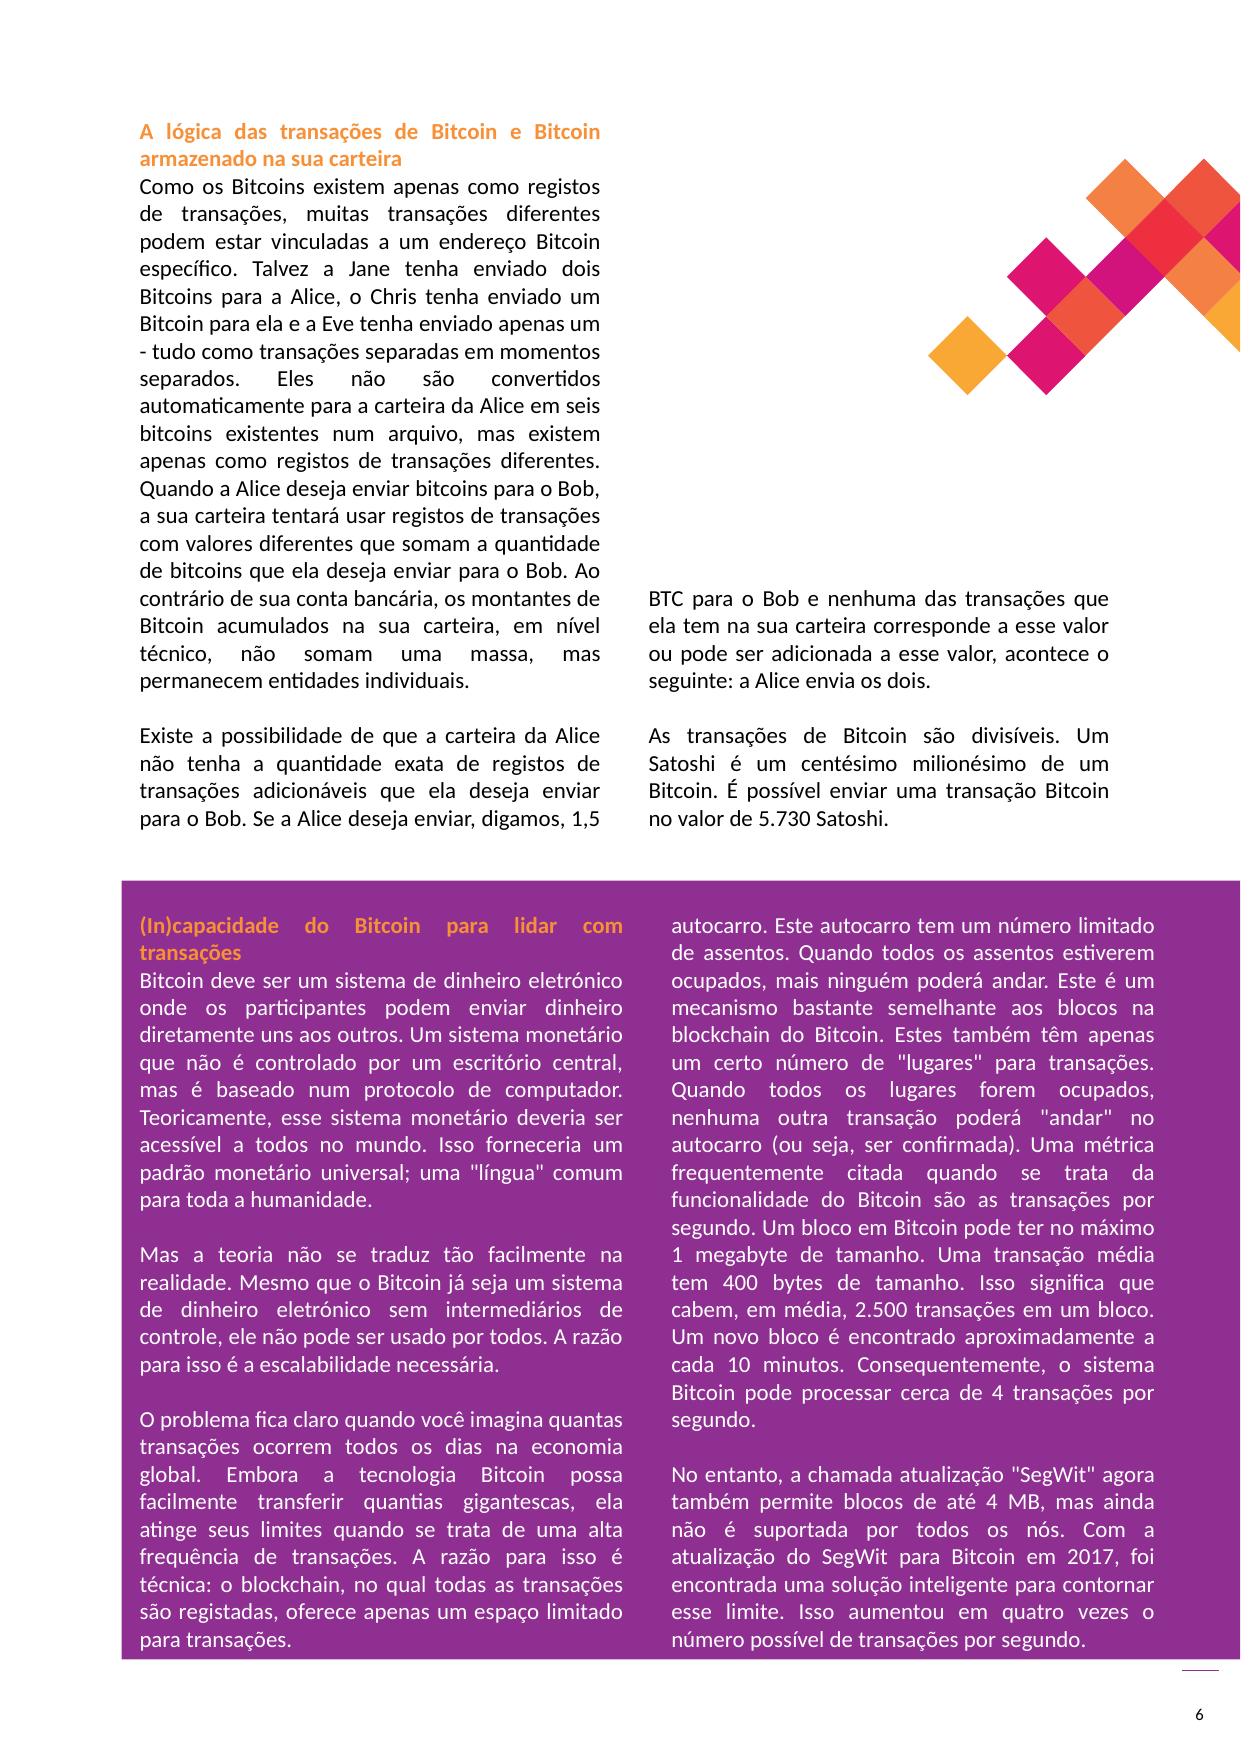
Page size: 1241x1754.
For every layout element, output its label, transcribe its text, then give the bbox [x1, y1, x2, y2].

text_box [939, 158, 1241, 396]
text_box A lógica das transações de Bitcoin e Bitcoin armazenado na sua carteira Como os Bitcoins existem apenas como registos de transações, muitas transações diferentes podem estar vinculadas a um endereço Bitcoin específico. Talvez a Jane tenha enviado dois Bitcoins para a Alice, o Chris tenha enviado um Bitcoin para ela e a Eve tenha enviado apenas um - tudo como transações separadas em momentos separados. Eles não são convertidos automaticamente para a carteira da Alice em seis bitcoins existentes num arquivo, mas existem apenas como registos de transações diferentes. Quando a Alice deseja enviar bitcoins para o Bob, a sua carteira tentará usar registos de transações com valores diferentes que somam a quantidade de bitcoins que ela deseja enviar para o Bob. Ao contrário de sua conta bancária, os montantes de Bitcoin acumulados na sua carteira, em nível técnico, não somam uma massa, mas permanecem entidades individuais. Existe a possibilidade de que a carteira da Alice não tenha a quantidade exata de registos de transações adicionáveis que ela deseja enviar para o Bob. Se a Alice deseja enviar, digamos, 1,5 BTC para o Bob e nenhuma das transações que ela tem na sua carteira corresponde a esse valor ou pode ser adicionada a esse valor, acontece o seguinte: a Alice envia os dois. As transações de Bitcoin são divisíveis. Um Satoshi é um centésimo milionésimo de um Bitcoin. É possível enviar uma transação Bitcoin no valor de 5.730 Satoshi. [124, 109, 1125, 843]
slide_number 66 [1170, 1692, 1229, 1736]
text_box [121, 880, 1241, 1660]
text_box (In)capacidade do Bitcoin para lidar com transações Bitcoin deve ser um sistema de dinheiro eletrónico onde os participantes podem enviar dinheiro diretamente uns aos outros. Um sistema monetário que não é controlado por um escritório central, mas é baseado num protocolo de computador. Teoricamente, esse sistema monetário deveria ser acessível a todos no mundo. Isso forneceria um padrão monetário universal; uma "língua" comum para toda a humanidade. Mas a teoria não se traduz tão facilmente na realidade. Mesmo que o Bitcoin já seja um sistema de dinheiro eletrónico sem intermediários de controle, ele não pode ser usado por todos. A razão para isso é a escalabilidade necessária. O problema fica claro quando você imagina quantas transações ocorrem todos os dias na economia global. Embora a tecnologia Bitcoin possa facilmente transferir quantias gigantescas, ela atinge seus limites quando se trata de uma alta frequência de transações. A razão para isso é técnica: o blockchain, no qual todas as transações são registadas, oferece apenas um espaço limitado para transações. Você pode pensar nisso um pouco como um autocarro. Este autocarro tem um número limitado de assentos. Quando todos os assentos estiverem ocupados, mais ninguém poderá andar. Este é um mecanismo bastante semelhante aos blocos na blockchain do Bitcoin. Estes também têm apenas um certo número de "lugares" para transações. Quando todos os lugares forem ocupados, nenhuma outra transação poderá "andar" no autocarro (ou seja, ser confirmada). Uma métrica frequentemente citada quando se trata da funcionalidade do Bitcoin são as transações por segundo. Um bloco em Bitcoin pode ter no máximo 1 megabyte de tamanho. Uma transação média tem 400 bytes de tamanho. Isso significa que cabem, em média, 2.500 transações em um bloco. Um novo bloco é encontrado aproximadamente a cada 10 minutos. Consequentemente, o sistema Bitcoin pode processar cerca de 4 transações por segundo. No entanto, a chamada atualização "SegWit" agora também permite blocos de até 4 MB, mas ainda não é suportada por todos os nós. Com a atualização do SegWit para Bitcoin em 2017, foi encontrada uma solução inteligente para contornar esse limite. Isso aumentou em quatro vezes o número possível de transações por segundo. [124, 902, 1171, 1660]
